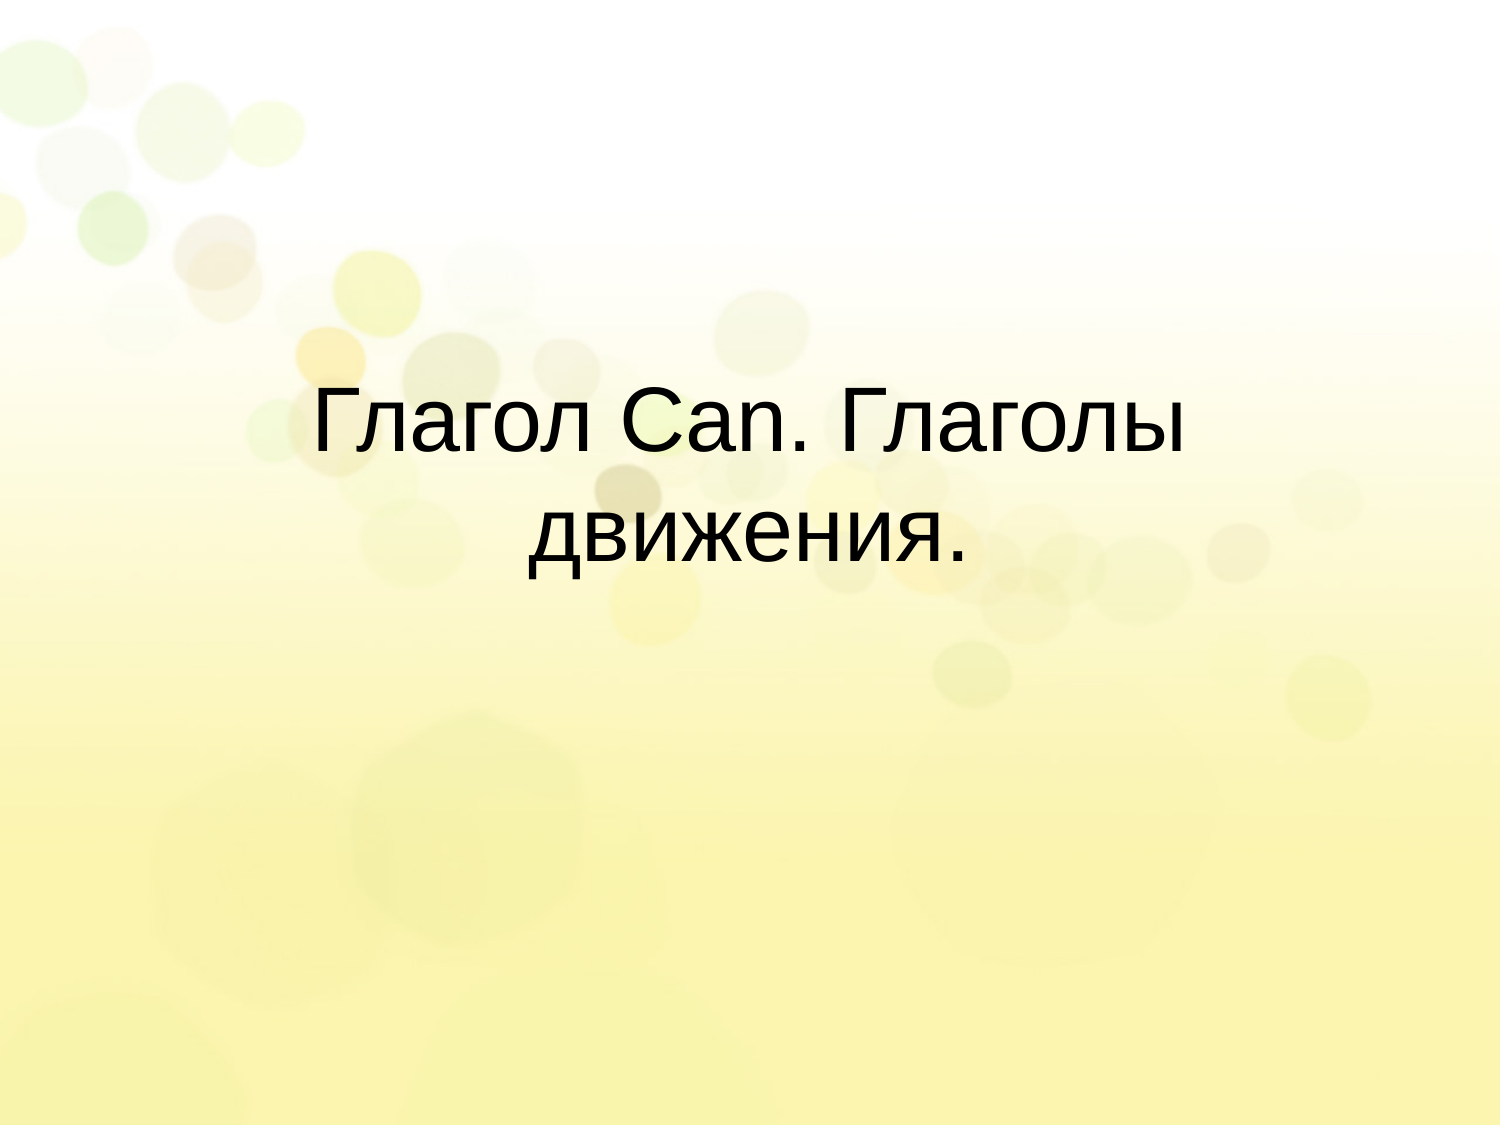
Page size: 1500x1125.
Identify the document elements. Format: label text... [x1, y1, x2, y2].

title Глагол Can. Глаголы движения. [112, 349, 1388, 591]
picture [0, 0, 1500, 1125]
